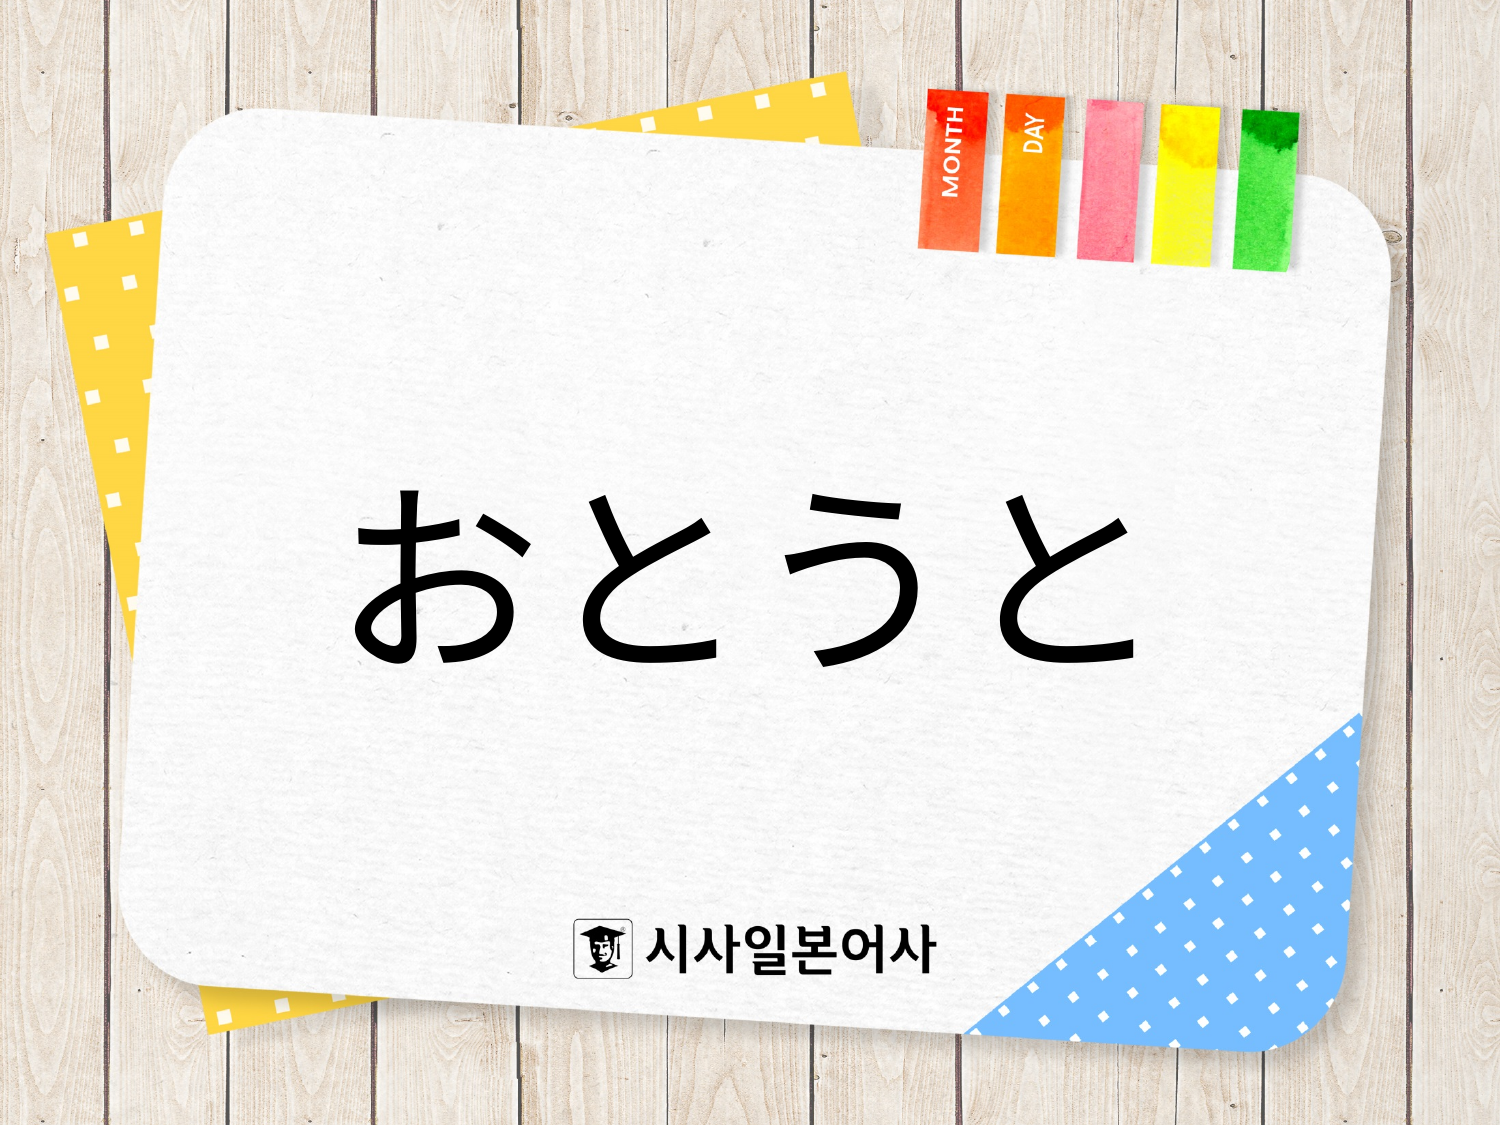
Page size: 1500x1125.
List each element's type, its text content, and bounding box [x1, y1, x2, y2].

picture [0, 0, 1500, 1125]
title おとうと [75, 338, 1425, 811]
